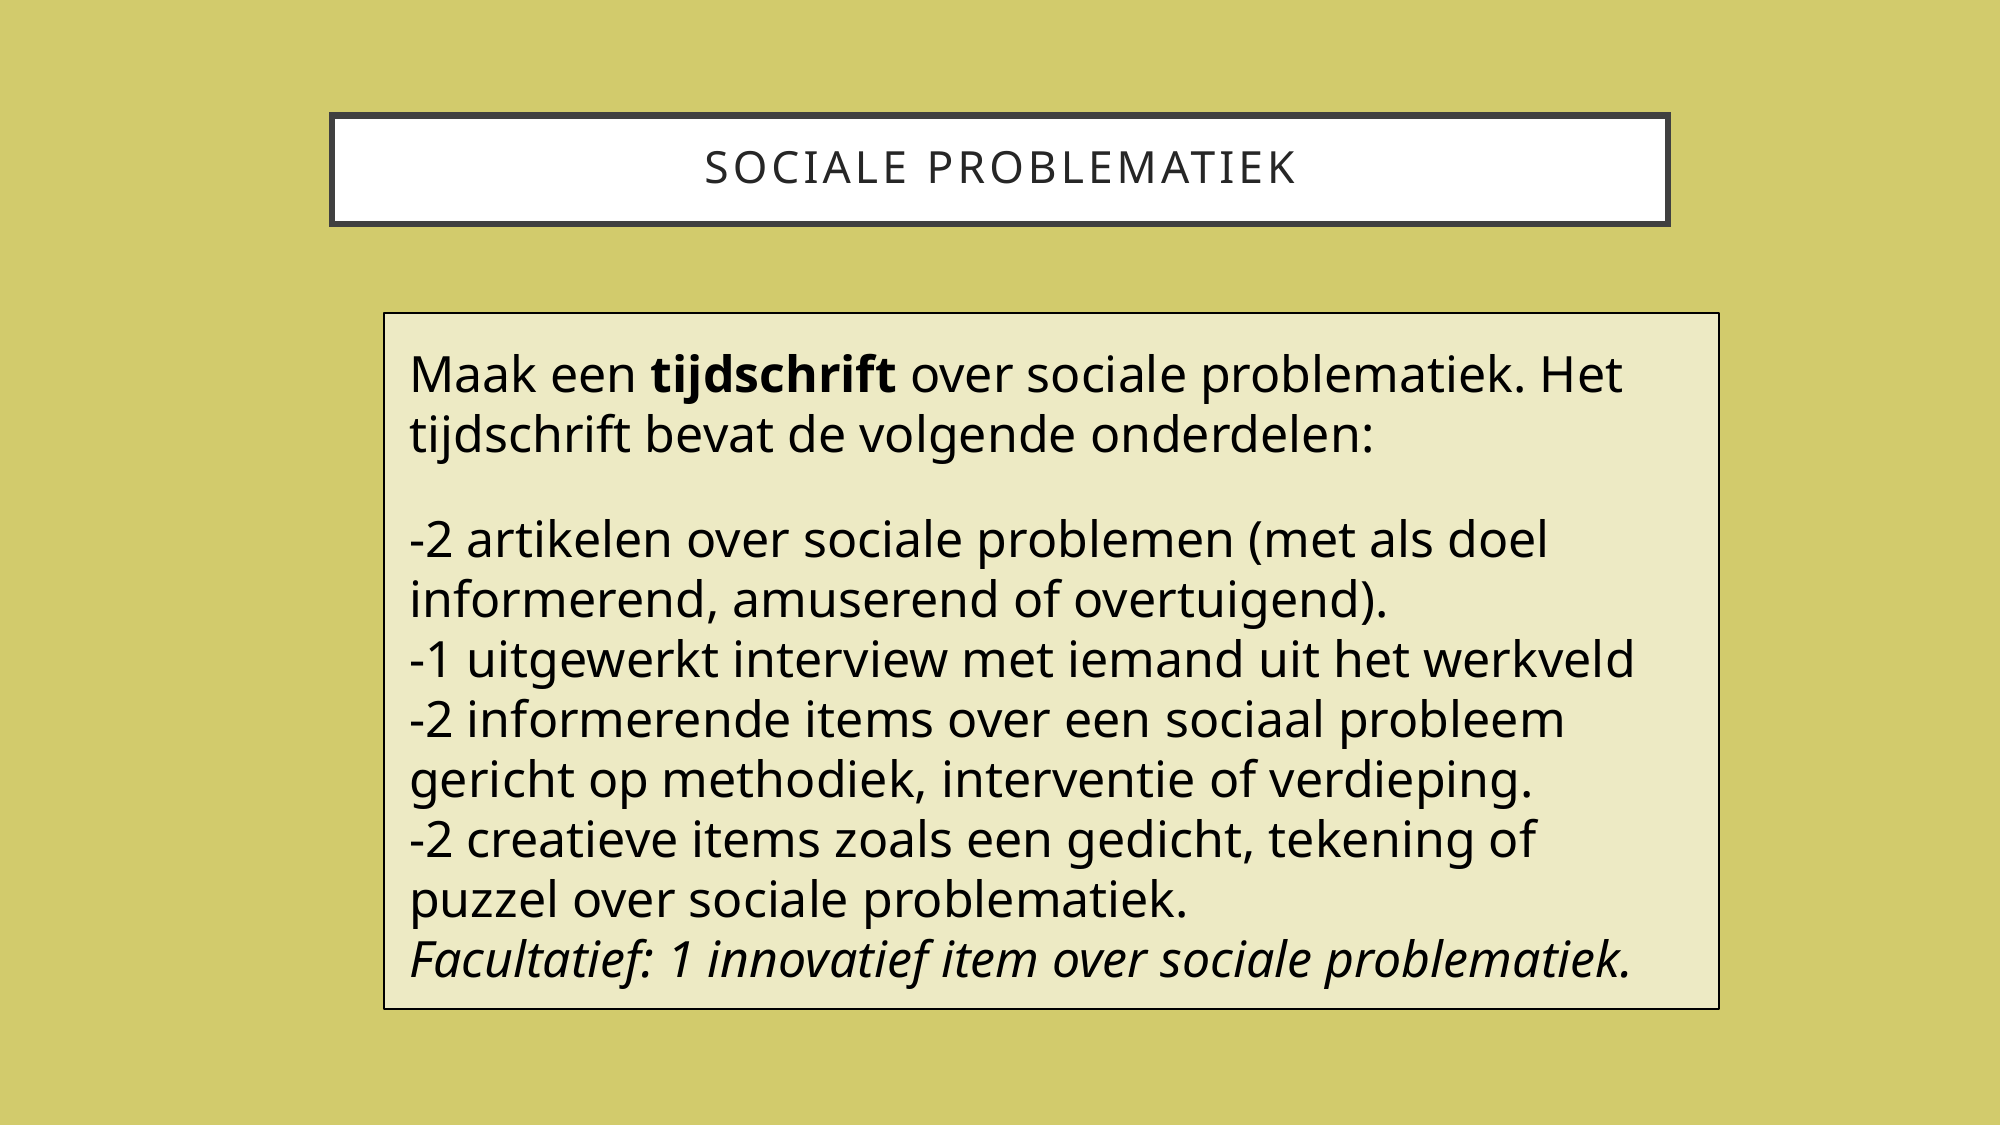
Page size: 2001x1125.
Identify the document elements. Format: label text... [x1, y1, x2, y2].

text_box [1709, 312, 1720, 1010]
text_box [383, 312, 394, 1010]
text_box Maak een tijdschrift over sociale problematiek. Het tijdschrift bevat de volgende onderdelen: -2 artikelen over sociale problemen (met als doel informerend, amuserend of overtuigend). -1 uitgewerkt interview met iemand uit het werkveld -2 informerende items over een sociaal probleem gericht op methodiek, interventie of verdieping. -2 creatieve items zoals een gedicht, tekening of puzzel over sociale problematiek. Facultatief: 1 innovatief item over sociale problematiek. [394, 275, 1709, 1040]
title Sociale problematiek [329, 112, 1671, 227]
